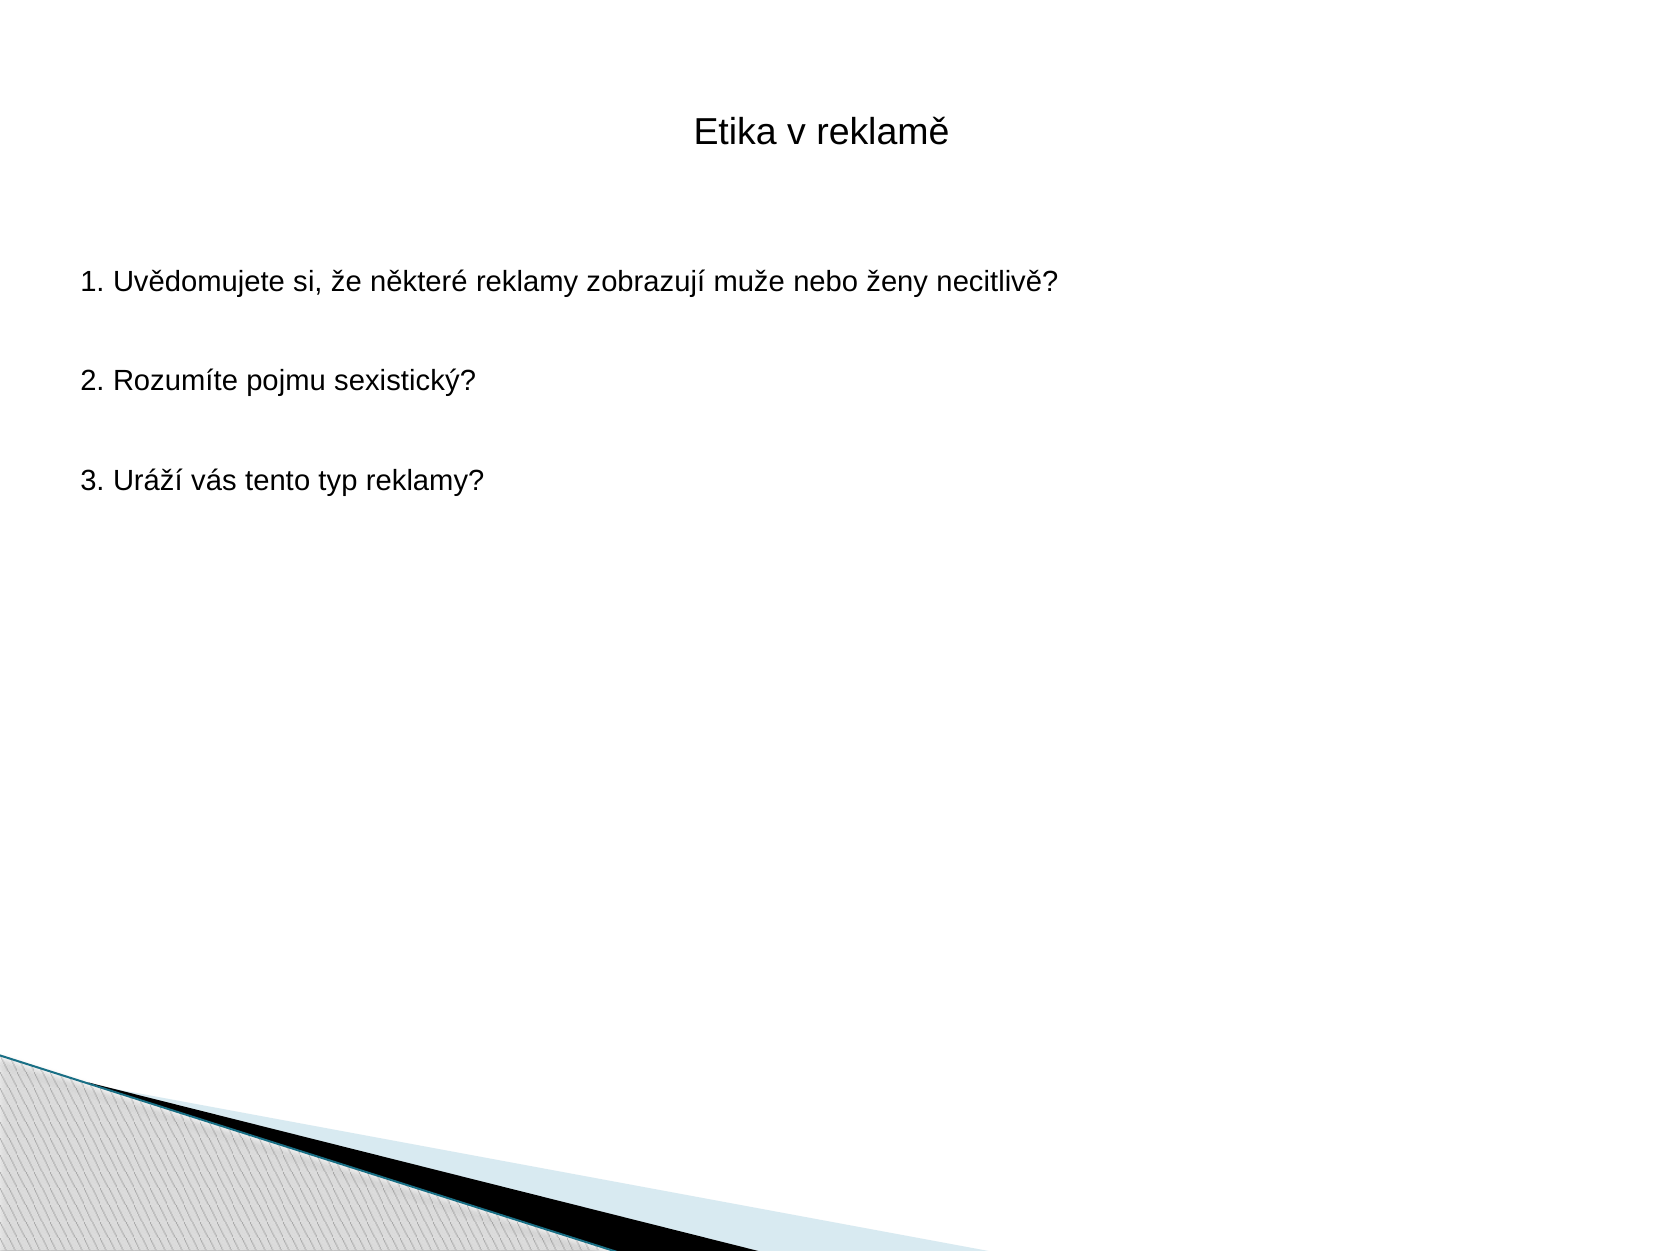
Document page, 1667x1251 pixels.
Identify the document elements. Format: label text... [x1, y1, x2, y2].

text_box Etika v reklamě 1. Uvědomujete si, že některé reklamy zobrazují muže nebo ženy necitlivě? 2. Rozumíte pojmu sexistický? 3. Uráží vás tento typ reklamy? [65, 99, 1578, 504]
